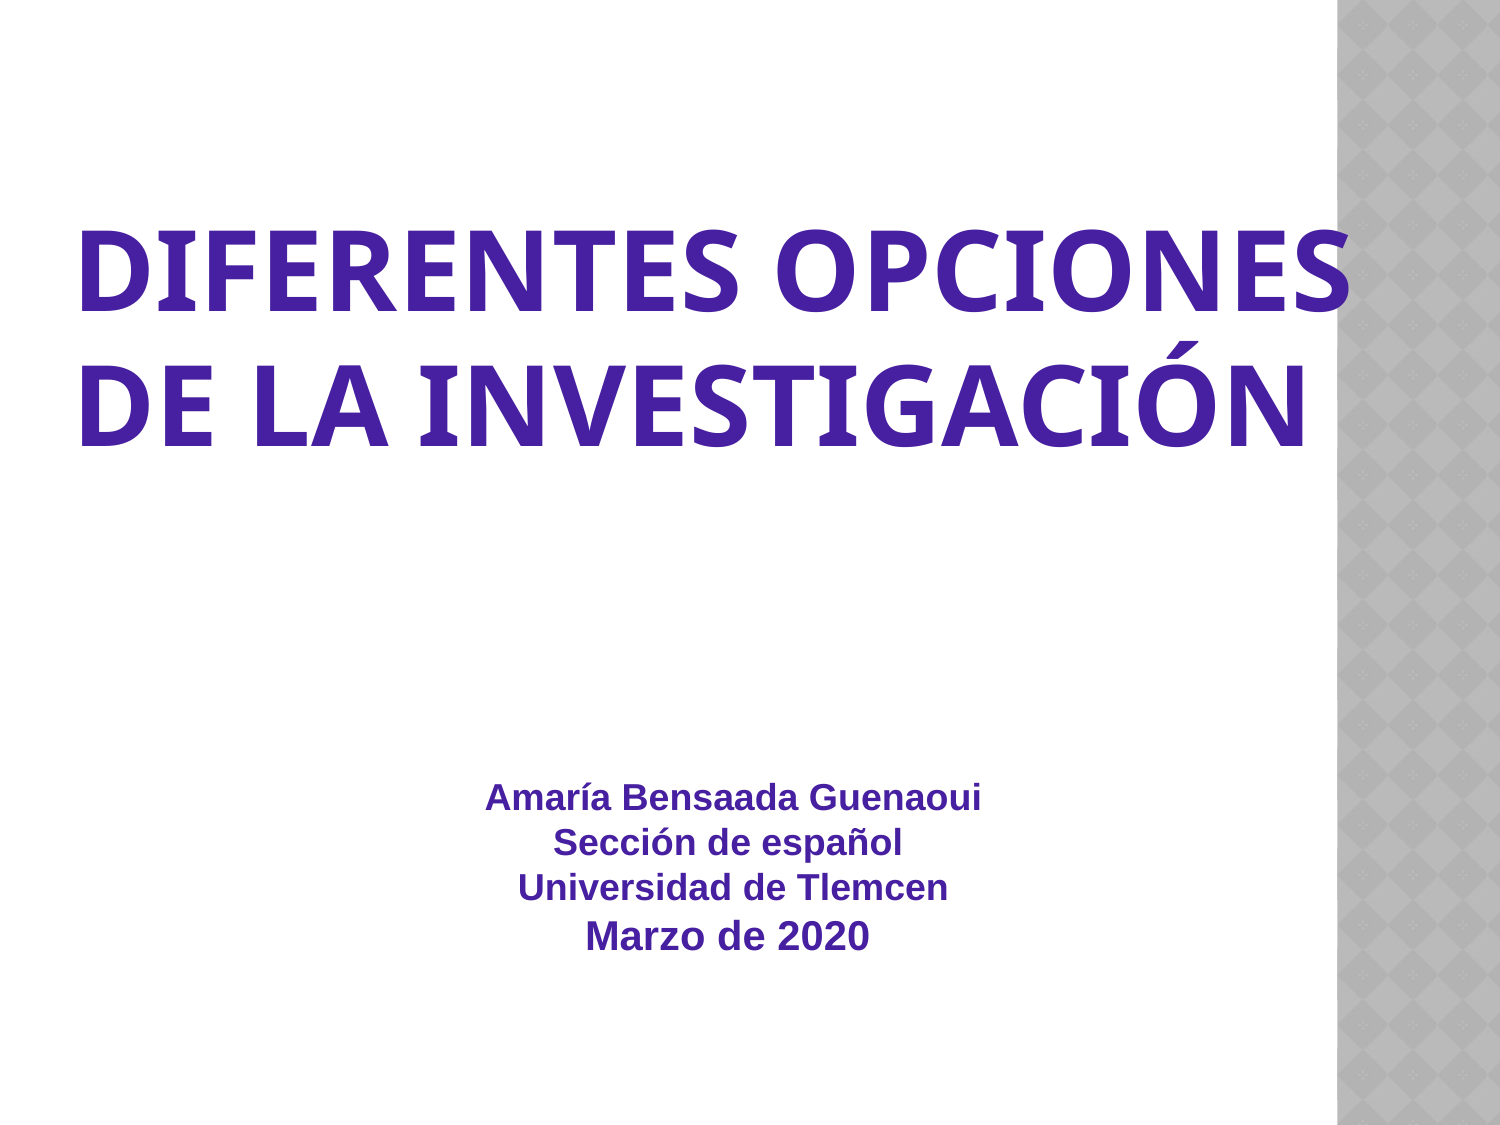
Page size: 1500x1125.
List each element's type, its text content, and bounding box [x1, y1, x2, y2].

title Diferentes opciones de la investigación [64, 78, 1425, 469]
text_box Amaría Bensaada Guenaoui Sección de español Universidad de Tlemcen Marzo de 2020 [58, 700, 1409, 1032]
